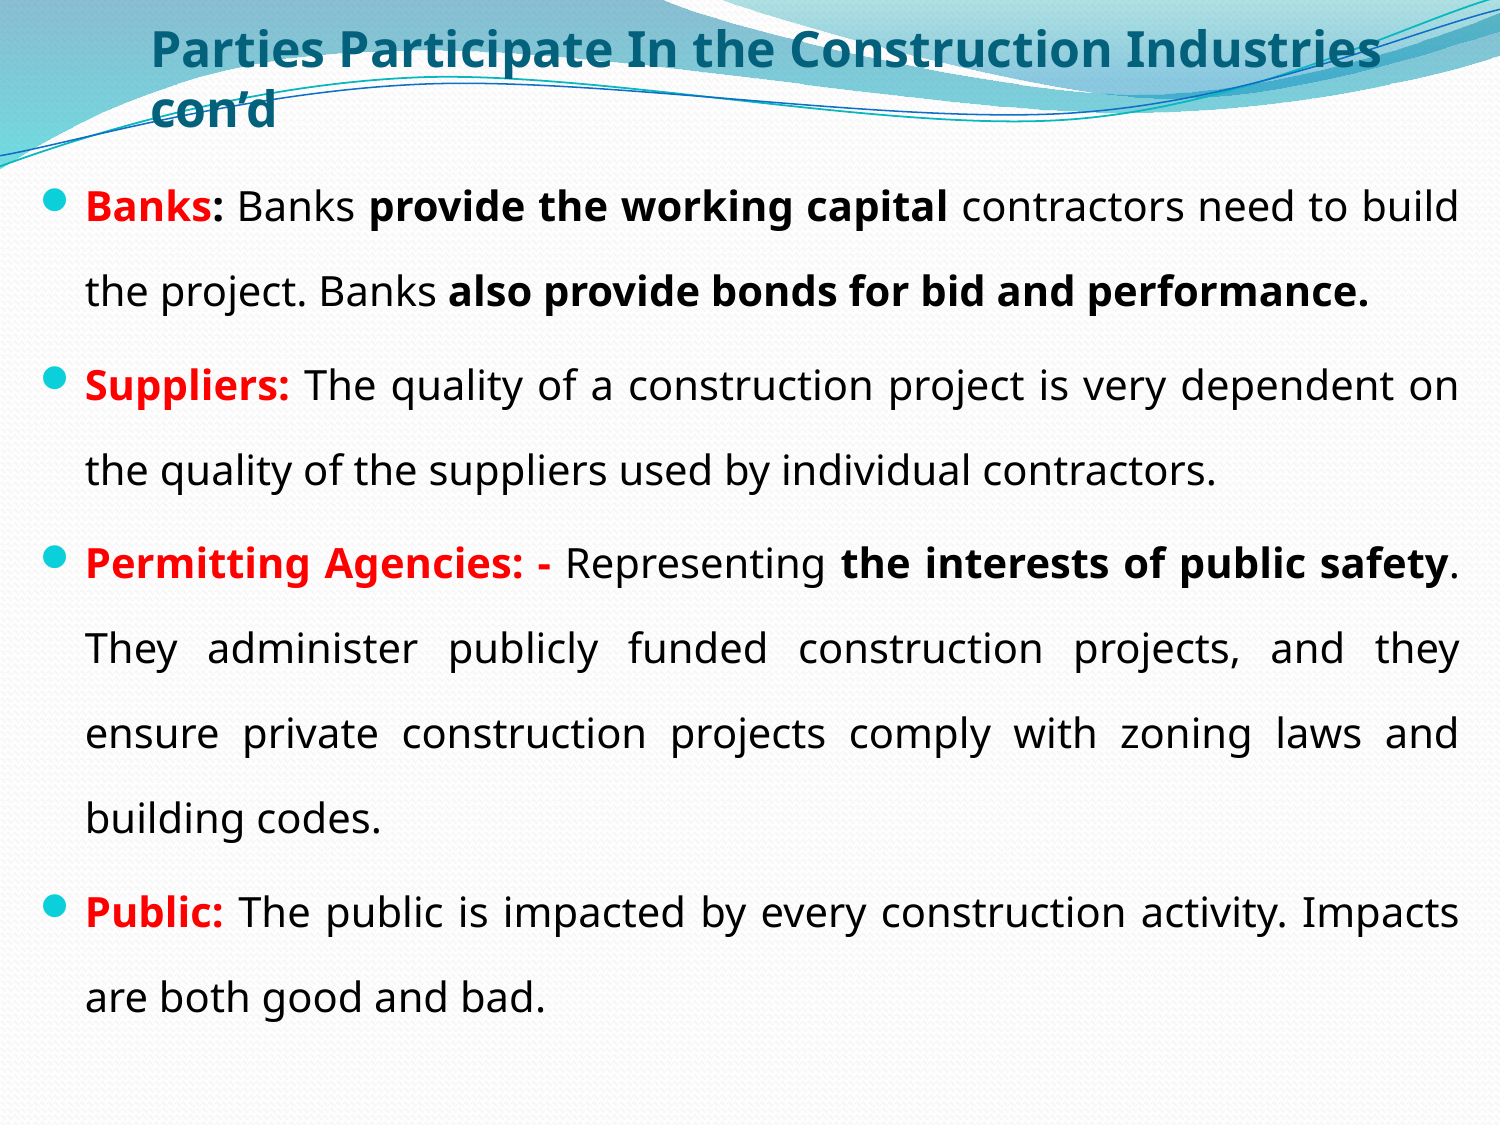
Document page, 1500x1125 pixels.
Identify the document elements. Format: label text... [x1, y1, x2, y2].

title Parties Participate In the Construction Industries con’d [150, 0, 1425, 137]
list Banks: Banks provide the working capital contractors need to build the project. Banks also provide bonds for bid and performance. Suppliers: The quality of a construction project is very dependent on the quality of the suppliers used by individual contractors. Permitting Agencies: - Representing the interests of public safety. They administer publicly funded construction projects, and they ensure private construction projects comply with zoning laws and building codes. Public: The public is impacted by every construction activity. Impacts are both good and bad. [24, 137, 1475, 1100]
